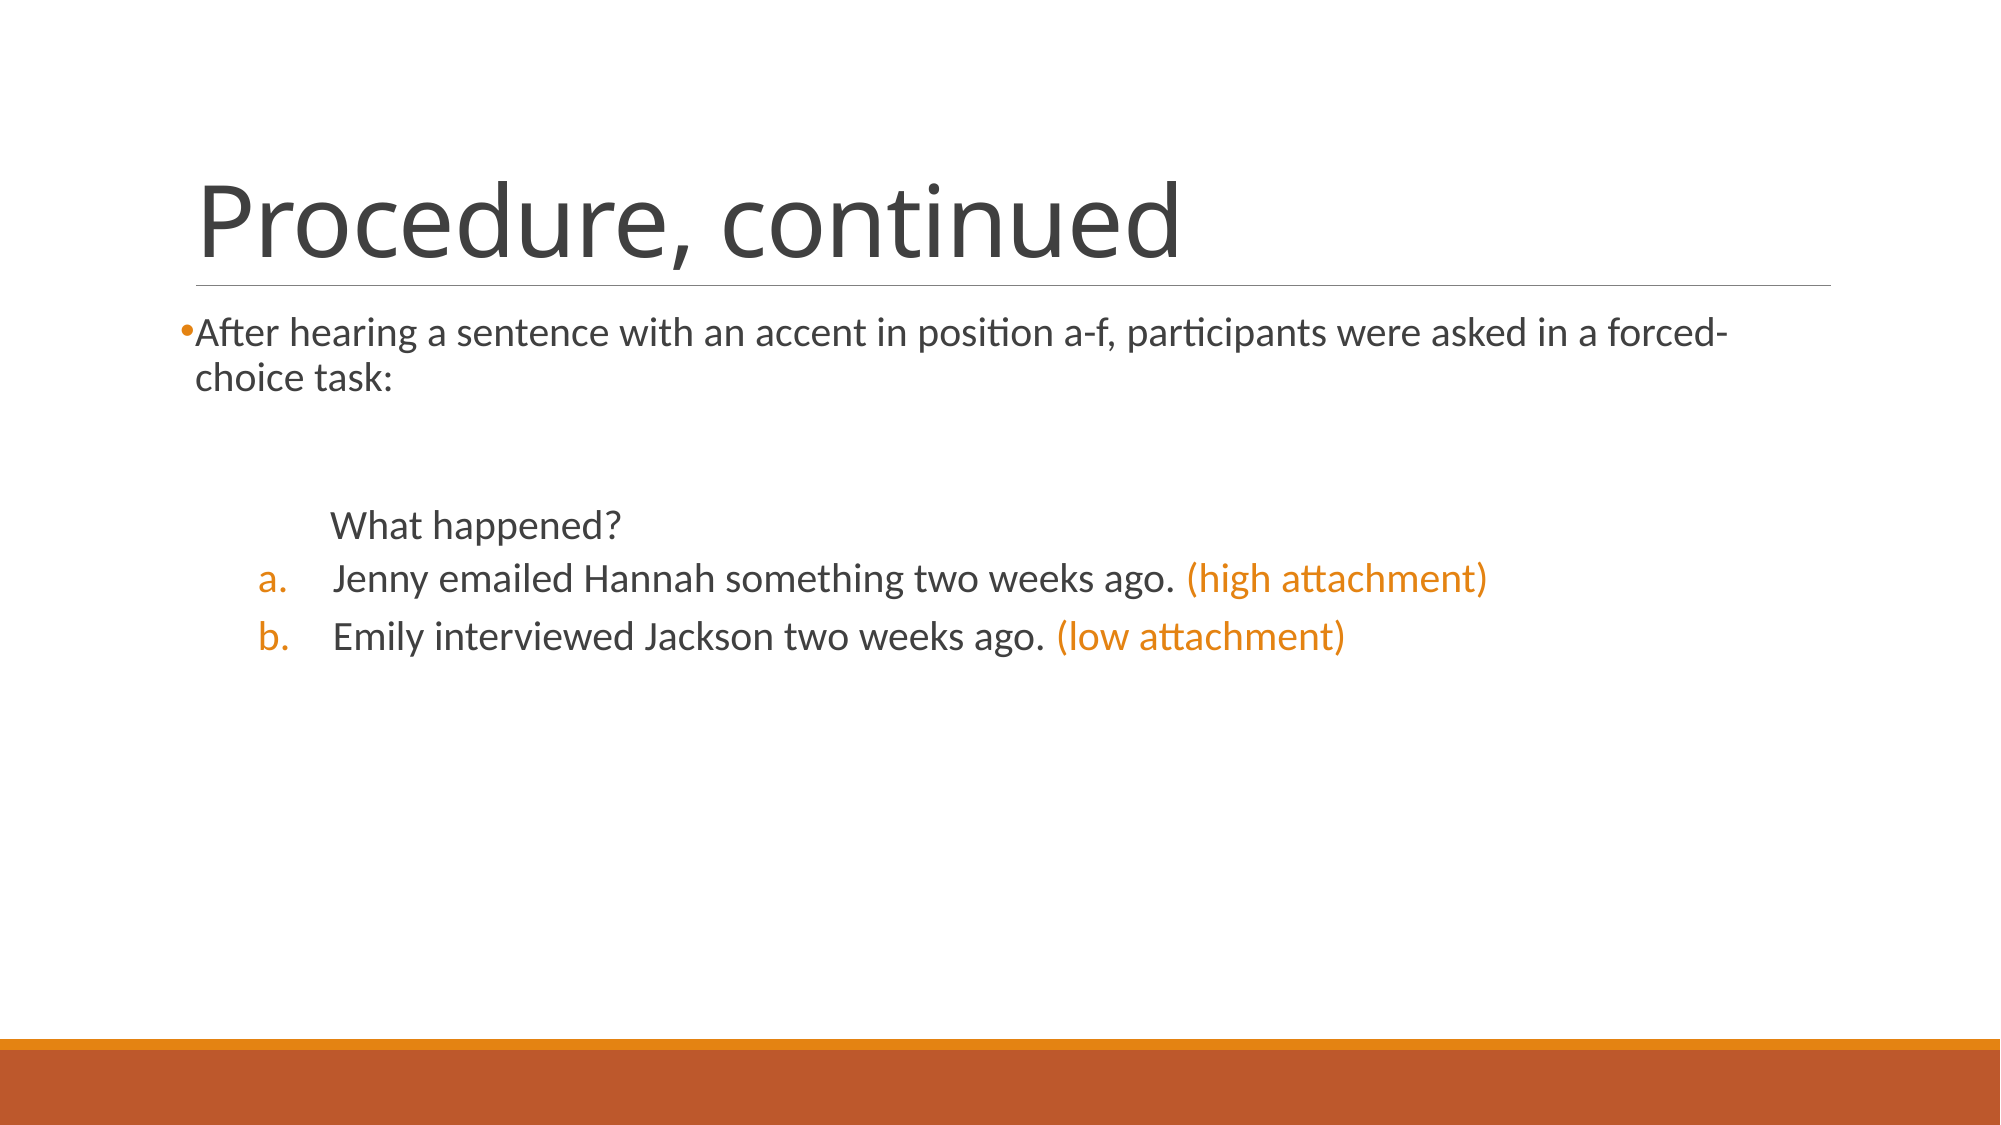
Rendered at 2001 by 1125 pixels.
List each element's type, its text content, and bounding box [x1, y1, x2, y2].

list After hearing a sentence with an accent in position a-f, participants were asked in a forced-choice task: What happened? Jenny emailed Hannah something two weeks ago. (high attachment) Emily interviewed Jackson two weeks ago. (low attachment) [180, 302, 1830, 963]
title Procedure, continued [180, 47, 1830, 285]
